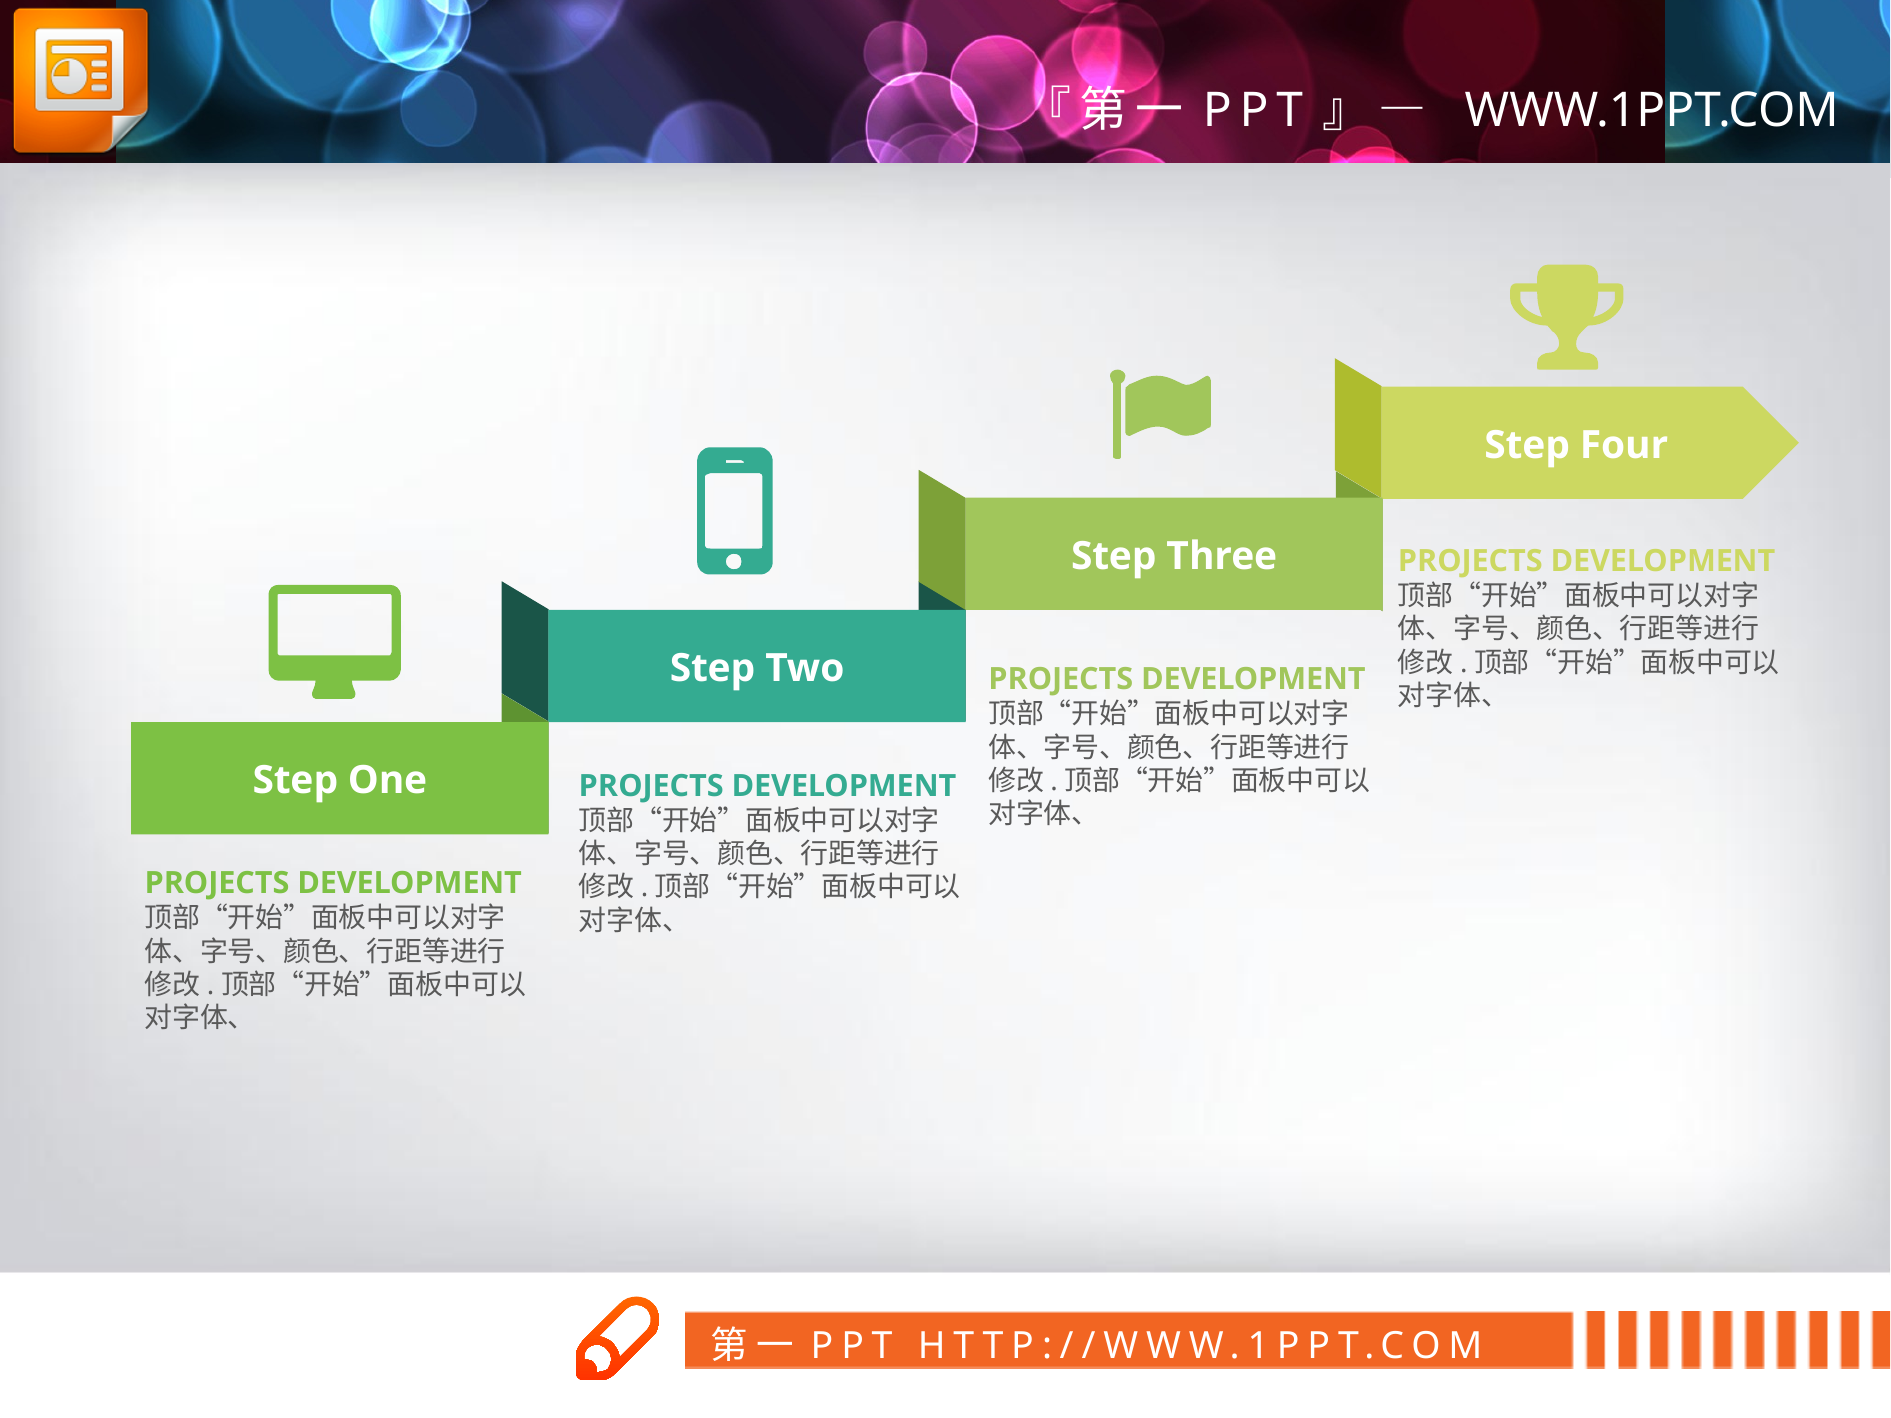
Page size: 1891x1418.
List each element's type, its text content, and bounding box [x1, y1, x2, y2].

text_box PROJECTS DEVELOPMENT 顶部“开始”面板中可以对字体、字号、颜色、行距等进行修改.顶部“开始”面板中可以对字体、 [1383, 533, 1797, 719]
picture [0, 0, 1891, 1275]
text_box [1334, 357, 1800, 500]
text_box PROJECTS DEVELOPMENT 顶部“开始”面板中可以对字体、字号、颜色、行距等进行修改.顶部“开始”面板中可以对字体、 [563, 758, 978, 943]
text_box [918, 469, 1383, 612]
text_box [1510, 264, 1624, 356]
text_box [130, 693, 549, 835]
text_box [697, 447, 773, 575]
text_box PROJECTS DEVELOPMENT 顶部“开始”面板中可以对字体、字号、颜色、行距等进行修改.顶部“开始”面板中可以对字体、 [973, 651, 1387, 837]
text_box [1125, 375, 1211, 436]
text_box [268, 584, 401, 691]
picture [685, 1311, 1891, 1369]
text_box PROJECTS DEVELOPMENT 顶部“开始”面板中可以对字体、字号、颜色、行距等进行修改.顶部“开始”面板中可以对字体、 [129, 855, 544, 1041]
text_box [1110, 369, 1126, 459]
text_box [501, 580, 966, 723]
